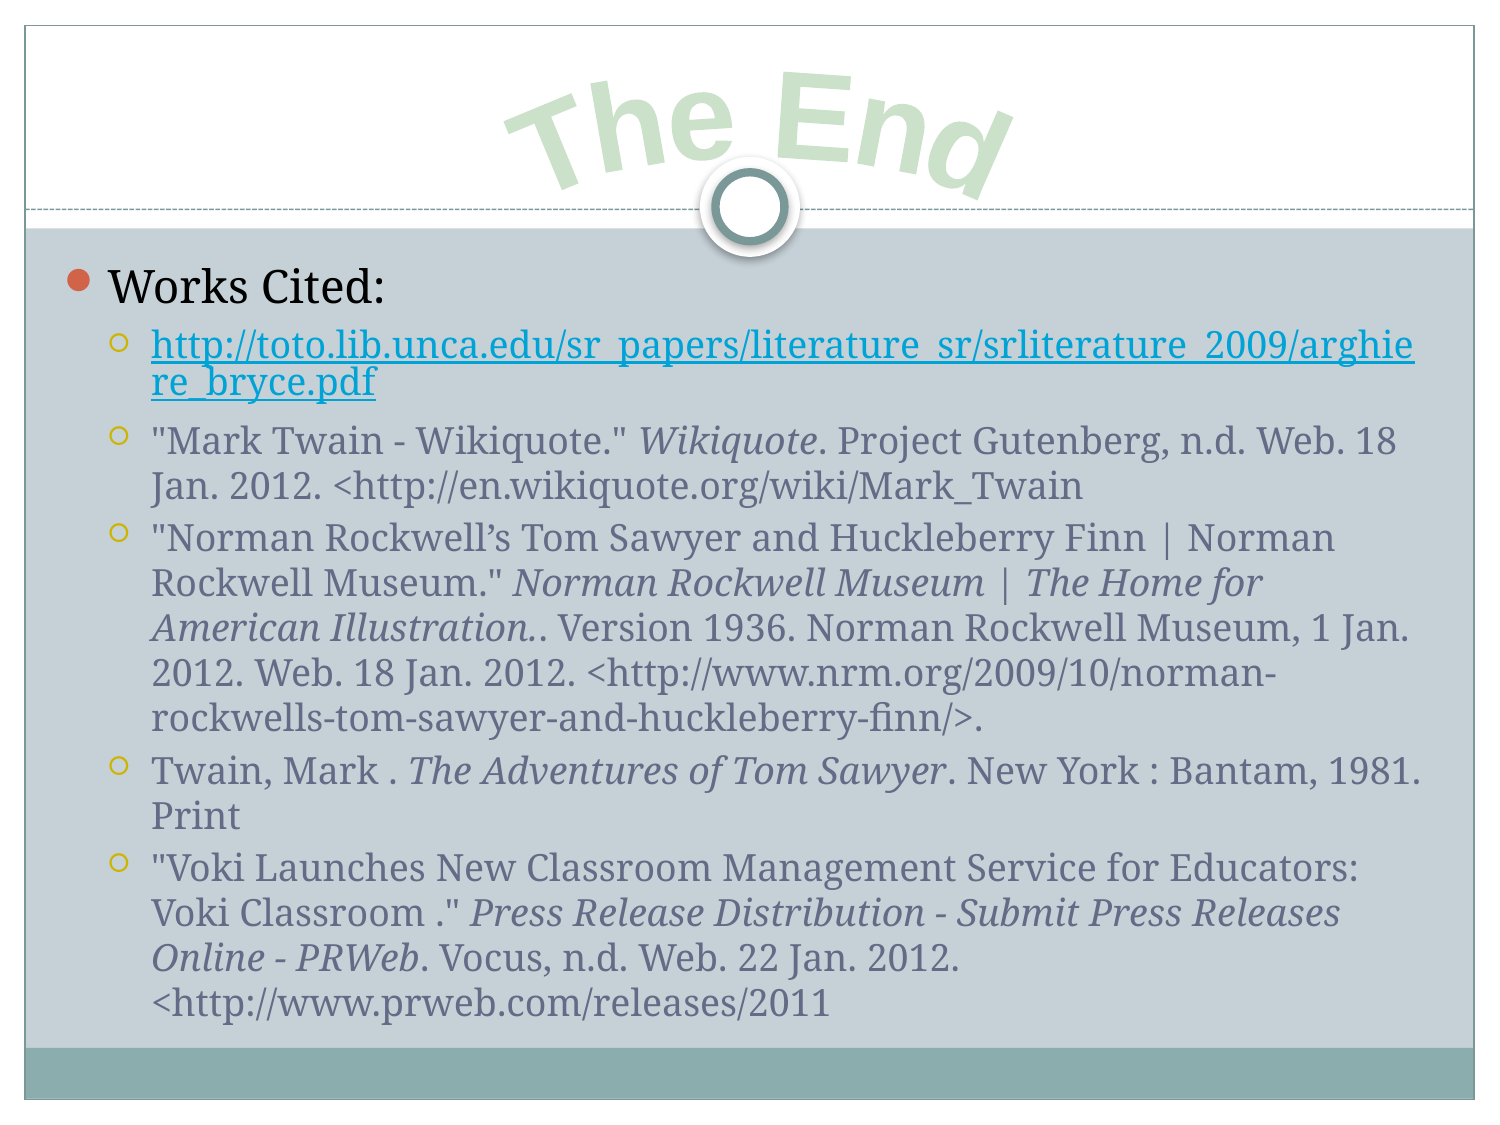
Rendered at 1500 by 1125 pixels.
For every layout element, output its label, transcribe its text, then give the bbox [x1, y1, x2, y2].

list Works Cited: http://toto.lib.unca.edu/sr_papers/literature_sr/srliterature_2009/arghiere_bryce.pdf "Mark Twain - Wikiquote." Wikiquote. Project Gutenberg, n.d. Web. 18 Jan. 2012. <http://en.wikiquote.org/wiki/Mark_Twain "Norman Rockwell’s Tom Sawyer and Huckleberry Finn | Norman Rockwell Museum." Norman Rockwell Museum | The Home for American Illustration.. Version 1936. Norman Rockwell Museum, 1 Jan. 2012. Web. 18 Jan. 2012. <http://www.nrm.org/2009/10/norman-rockwells-tom-sawyer-and-huckleberry-finn/>. Twain, Mark . The Adventures of Tom Sawyer. New York : Bantam, 1981. Print "Voki Launches New Classroom Management Service for Educators: Voki Classroom ." Press Release Distribution - Submit Press Releases Online - PRWeb. Vocus, n.d. Web. 22 Jan. 2012. <http://www.prweb.com/releases/2011 [49, 250, 1445, 1001]
